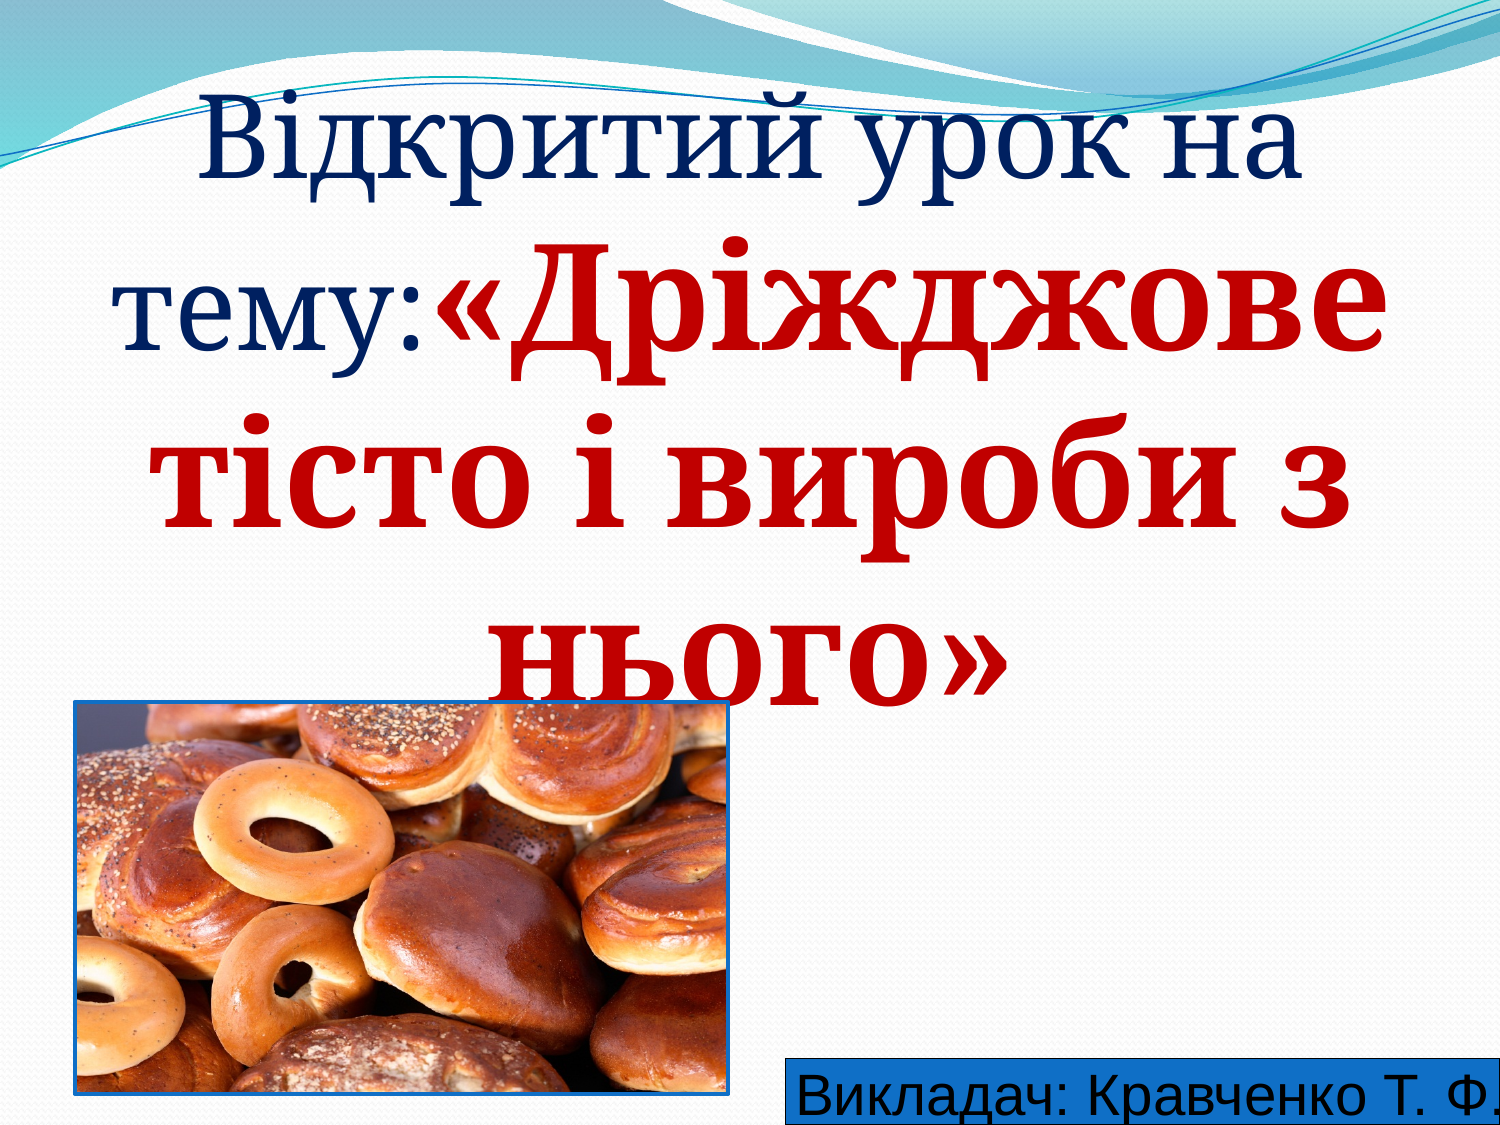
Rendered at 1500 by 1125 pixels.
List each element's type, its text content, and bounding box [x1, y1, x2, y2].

list Відкритий урок на тему:«Дріжджове тісто і вироби з нього» [76, 54, 1427, 1059]
text_box Викладач: Кравченко Т. Ф. [785, 1058, 1500, 1125]
picture [76, 703, 727, 1092]
